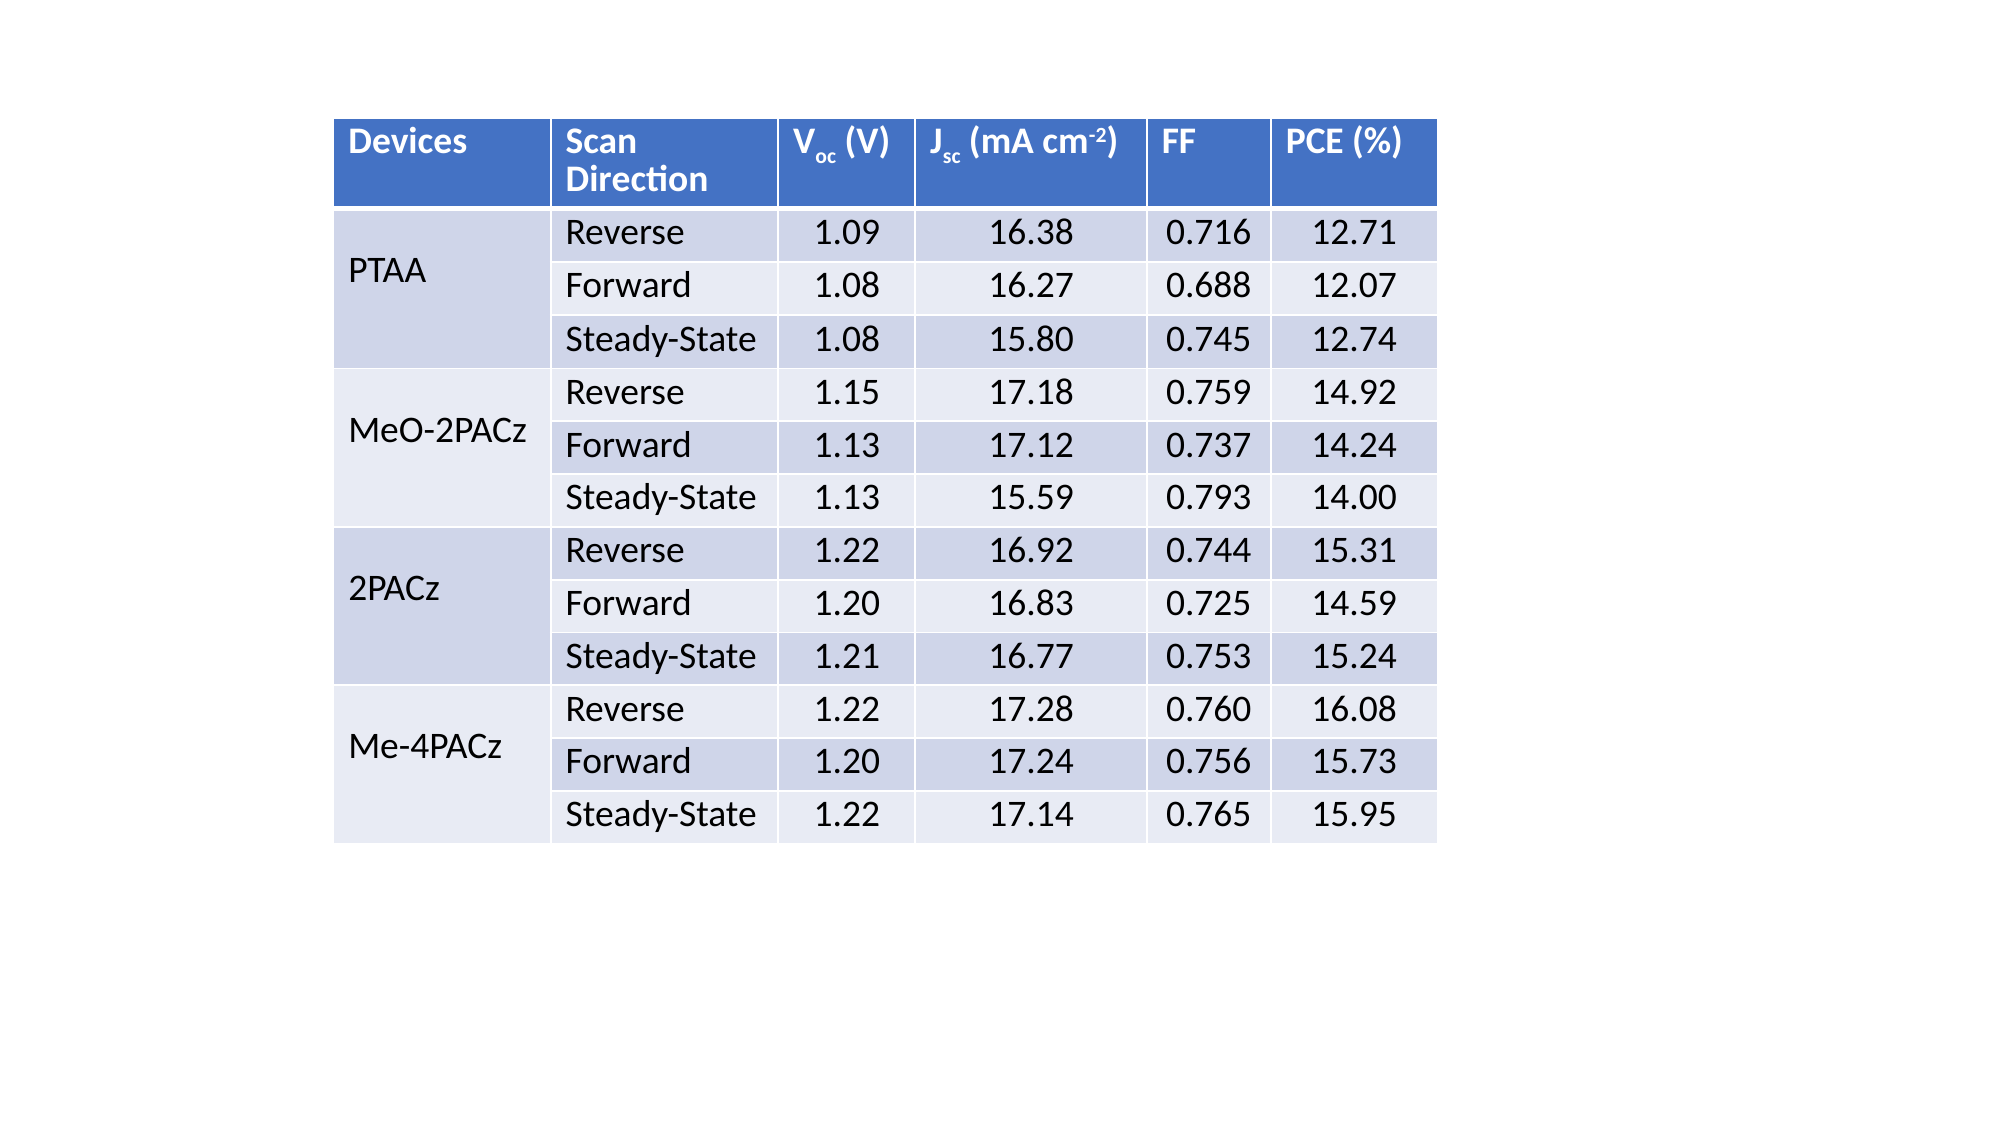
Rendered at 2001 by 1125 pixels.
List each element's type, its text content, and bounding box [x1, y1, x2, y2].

table_cell 17.12 [916, 422, 1146, 473]
table_cell 1.15 [779, 369, 914, 420]
table_header Scan Direction [552, 119, 777, 206]
table_cell 2PACz [334, 528, 550, 684]
table_cell 0.793 [1148, 475, 1270, 526]
table_cell 12.74 [1272, 316, 1437, 368]
table_cell 15.95 [1272, 792, 1437, 843]
table_cell 12.71 [1272, 211, 1437, 261]
table_cell 14.00 [1272, 475, 1437, 526]
table_header Devices [334, 119, 550, 206]
table_cell Reverse [552, 686, 777, 737]
table_cell Forward [552, 263, 777, 314]
table_cell 0.765 [1148, 792, 1270, 843]
table_cell 16.08 [1272, 686, 1437, 737]
table_cell 16.38 [916, 211, 1146, 261]
table_cell 15.24 [1272, 633, 1437, 684]
table_cell 1.13 [779, 422, 914, 473]
table_cell 0.759 [1148, 369, 1270, 420]
table_cell 0.756 [1148, 739, 1270, 790]
table_header Voc (V) [779, 119, 914, 206]
table_cell 17.28 [916, 686, 1146, 737]
table_cell 1.22 [779, 528, 914, 579]
table_cell 16.83 [916, 581, 1146, 632]
table_cell 1.22 [779, 686, 914, 737]
table_cell 1.08 [779, 263, 914, 314]
table_cell 16.77 [916, 633, 1146, 684]
table_cell 1.09 [779, 211, 914, 261]
table_cell Steady-State [552, 475, 777, 526]
table_cell 16.27 [916, 263, 1146, 314]
table_header PCE (%) [1272, 119, 1437, 206]
table_cell Steady-State [552, 316, 777, 368]
table_cell 0.744 [1148, 528, 1270, 579]
table_cell 12.07 [1272, 263, 1437, 314]
table_cell 16.92 [916, 528, 1146, 579]
table_cell 1.13 [779, 475, 914, 526]
table_cell 0.760 [1148, 686, 1270, 737]
table_header Jsc (mA cm-2) [916, 119, 1146, 206]
table_cell 17.14 [916, 792, 1146, 843]
table_cell Forward [552, 581, 777, 632]
table_cell 1.20 [779, 581, 914, 632]
table_cell MeO-2PACz [334, 369, 550, 526]
table_cell 14.24 [1272, 422, 1437, 473]
table_cell Me-4PACz [334, 686, 550, 843]
table_cell 15.80 [916, 316, 1146, 368]
table_cell 1.20 [779, 739, 914, 790]
table_cell 1.21 [779, 633, 914, 684]
table_header FF [1148, 119, 1270, 206]
table_cell 1.22 [779, 792, 914, 843]
table_cell PTAA [334, 211, 550, 368]
table_cell 14.59 [1272, 581, 1437, 632]
table_cell 0.688 [1148, 263, 1270, 314]
table_cell 17.18 [916, 369, 1146, 420]
table_cell Steady-State [552, 792, 777, 843]
table_cell 15.59 [916, 475, 1146, 526]
table_cell 0.745 [1148, 316, 1270, 368]
table_cell 14.92 [1272, 369, 1437, 420]
table_cell 0.716 [1148, 211, 1270, 261]
table_cell Reverse [552, 211, 777, 261]
table_cell Reverse [552, 369, 777, 420]
table_cell 17.24 [916, 739, 1146, 790]
table_cell 0.753 [1148, 633, 1270, 684]
table_cell Forward [552, 739, 777, 790]
table_cell 1.08 [779, 316, 914, 368]
table_cell Reverse [552, 528, 777, 579]
table_cell 0.725 [1148, 581, 1270, 632]
table_cell Forward [552, 422, 777, 473]
table_cell 15.73 [1272, 739, 1437, 790]
table_cell 15.31 [1272, 528, 1437, 579]
table_cell Steady-State [552, 633, 777, 684]
table_cell 0.737 [1148, 422, 1270, 473]
